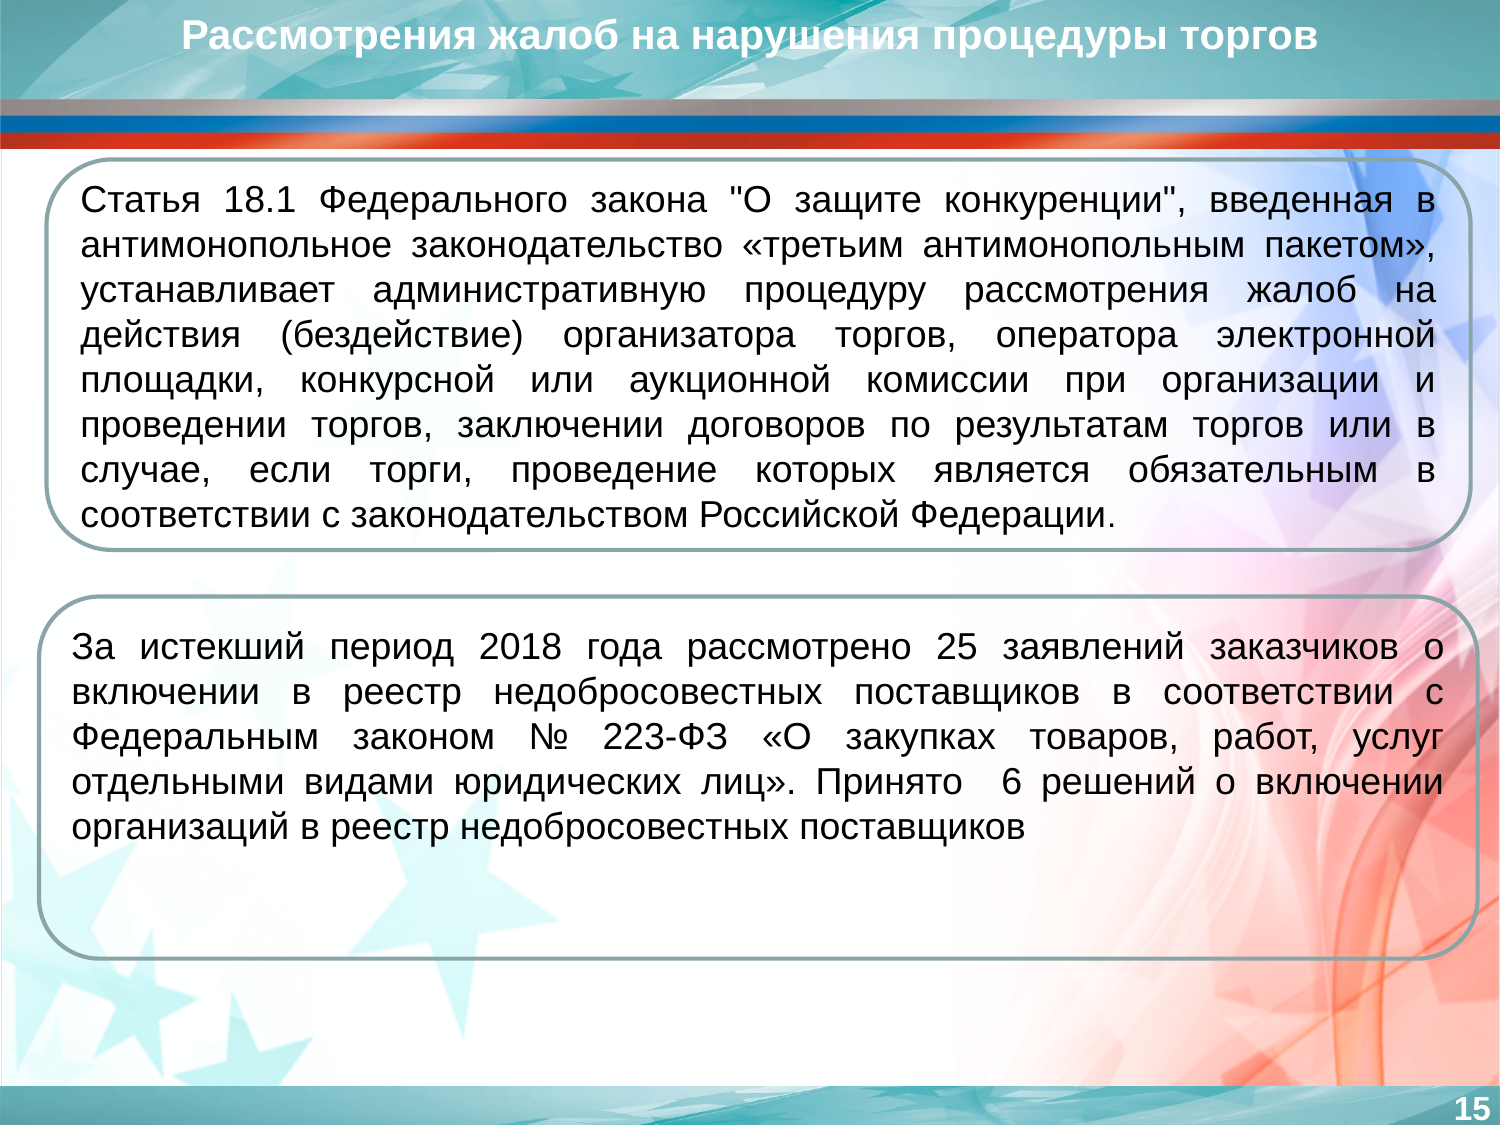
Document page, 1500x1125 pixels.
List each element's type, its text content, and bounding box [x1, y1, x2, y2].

text_box За истекший период 2018 года рассмотрено 25 заявлений заказчиков о включении в реестр недобросовестных поставщиков в соответствии с Федеральным законом № 223-ФЗ «О закупках товаров, работ, услуг отдельными видами юридических лиц». Принято 6 решений о включении организаций в реестр недобросовестных поставщиков [36, 594, 1480, 961]
slide_number 15 [1155, 1079, 1500, 1125]
text_box Статья 18.1 Федерального закона "О защите конкуренции", введенная в антимонопольное законодательство «третьим антимонопольным пакетом», устанавливает административную процедуру рассмотрения жалоб на действия (бездействие) организатора торгов, оператора электронной площадки, конкурсной или аукционной комиссии при организации и проведении торгов, заключении договоров по результатам торгов или в случае, если торги, проведение которых является обязательным в соответствии с законодательством Российской Федерации. [44, 157, 1473, 553]
picture [0, 65, 1500, 1125]
text_box Рассмотрения жалоб на нарушения процедуры торгов [0, 0, 1500, 65]
